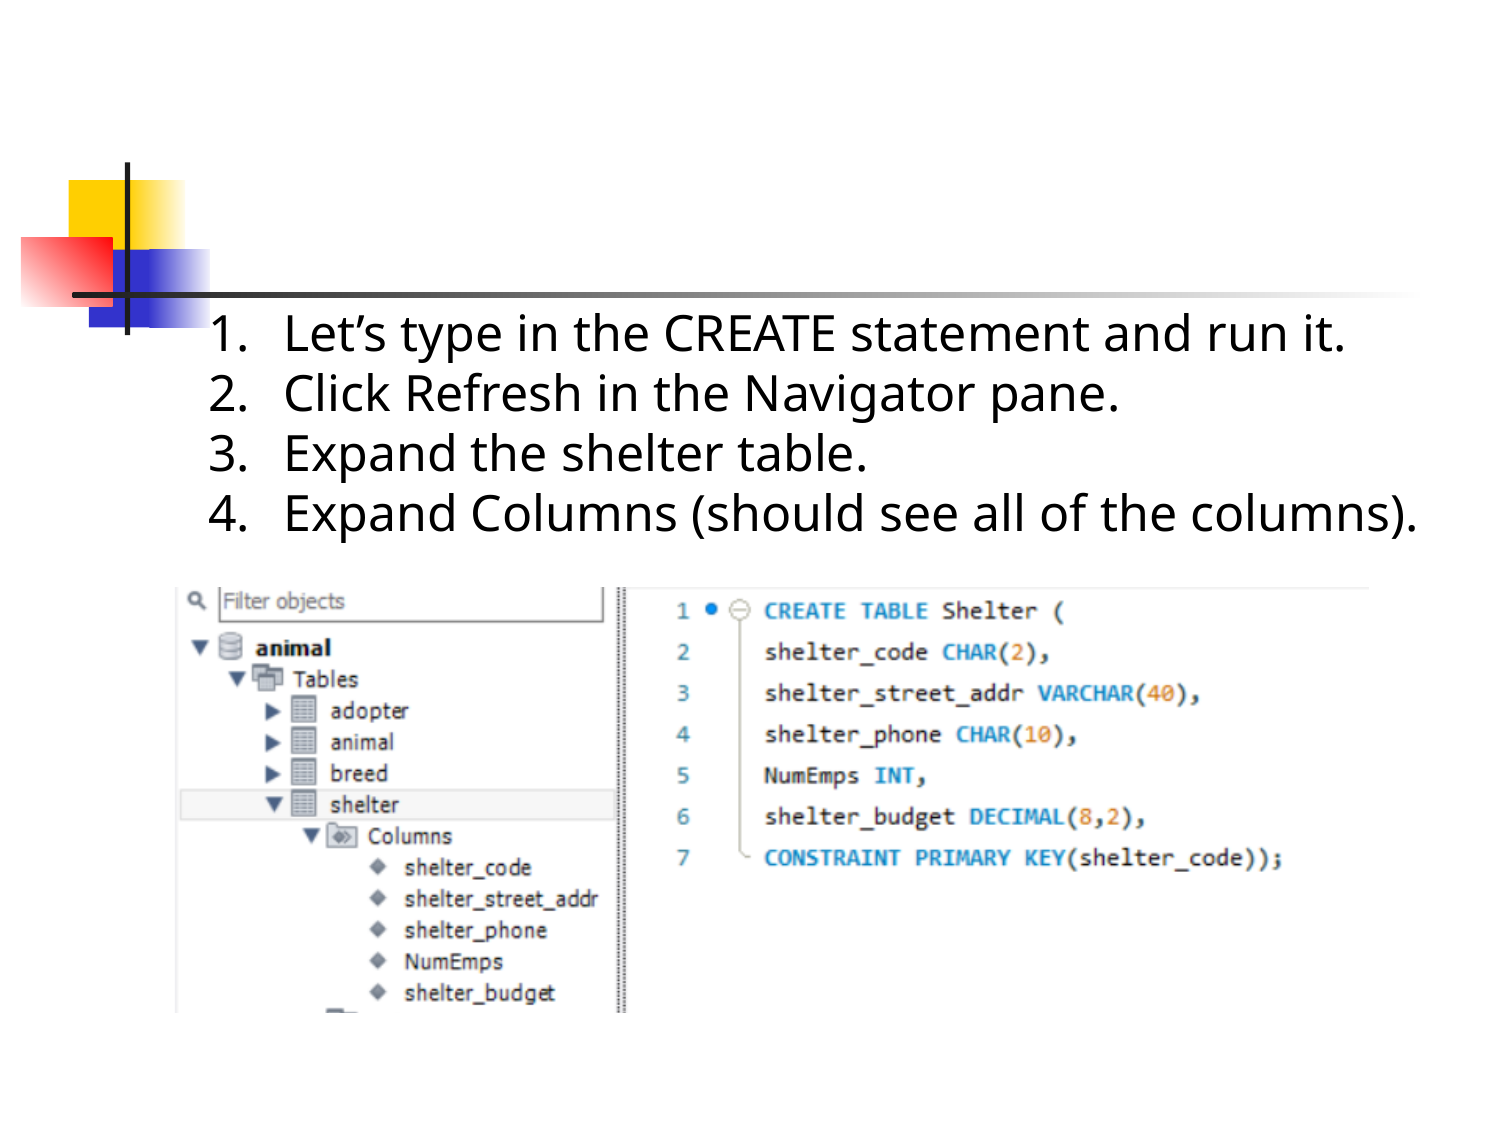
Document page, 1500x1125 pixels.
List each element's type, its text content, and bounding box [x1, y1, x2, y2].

picture [174, 587, 1374, 1013]
text_box Let’s type in the CREATE statement and run it. Click Refresh in the Navigator pane. Expand the shelter table. Expand Columns (should see all of the columns). [193, 294, 1435, 550]
